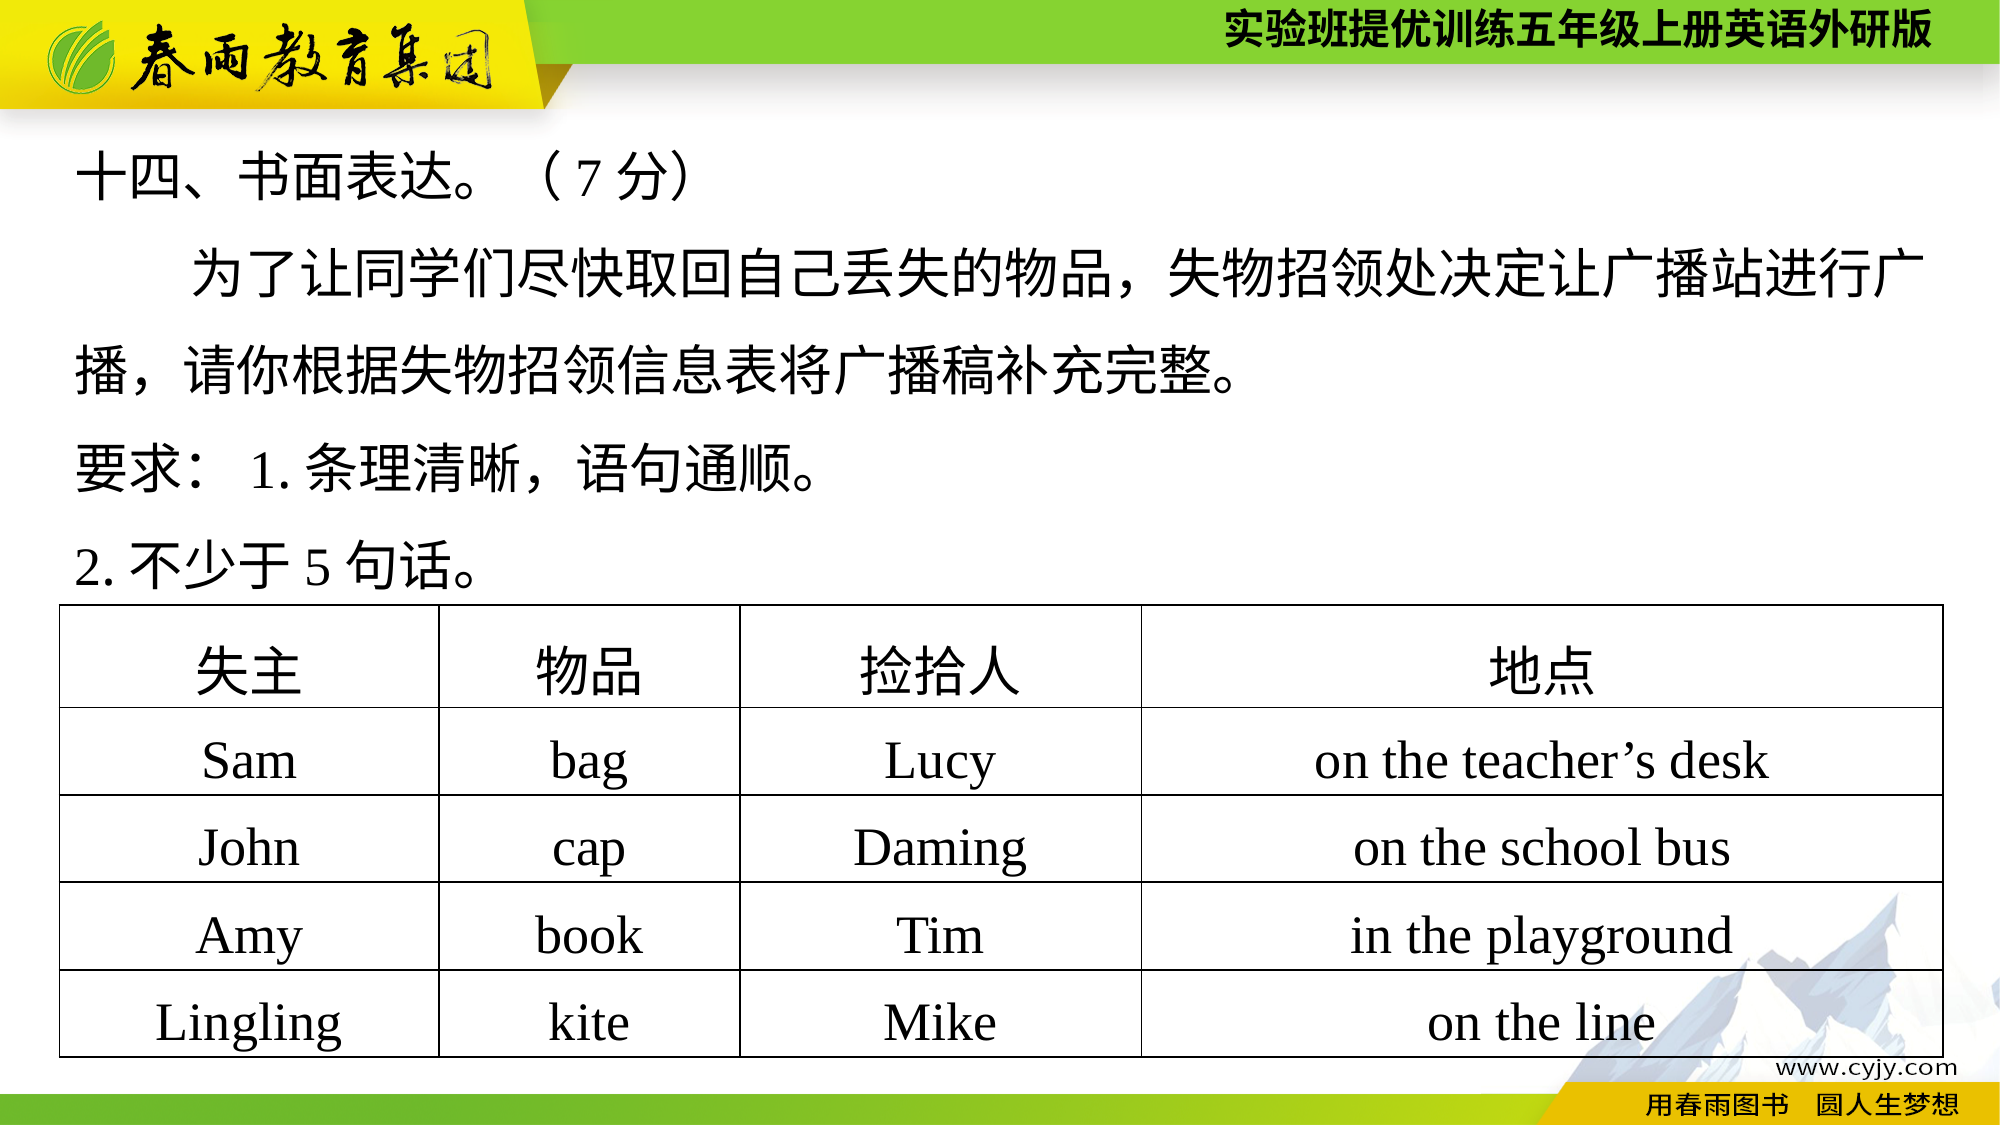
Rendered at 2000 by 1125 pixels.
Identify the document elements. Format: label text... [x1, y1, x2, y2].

table_header 失主 [60, 606, 438, 707]
table_cell Daming [741, 796, 1141, 881]
table_cell Sam [60, 708, 438, 794]
table_header 地点 [1142, 606, 1942, 707]
table_header 物品 [440, 606, 739, 707]
table_cell kite [440, 971, 739, 1056]
table_cell Tim [741, 883, 1141, 969]
table_cell on the teacher’s desk [1142, 708, 1942, 794]
table_cell cap [440, 796, 739, 881]
table_cell Amy [60, 883, 438, 969]
table_cell Mike [741, 971, 1141, 1056]
table_cell book [440, 883, 739, 969]
list 十四、书面表达。（7分） 为了让同学们尽快取回自己丢失的物品，失物招领处决定让广播站进行广播，请你根据失物招领信息表将广播稿补充完整。 要求：1.条理清晰，语句通顺。 2.不少于5句话。 [59, 101, 1944, 604]
picture [0, 0, 2000, 1125]
table_cell bag [440, 708, 739, 794]
table_cell on the school bus [1142, 796, 1942, 881]
table_cell Lingling [60, 971, 438, 1056]
table_cell John [60, 796, 438, 881]
table_cell Lucy [741, 708, 1141, 794]
table_cell in the playground [1142, 883, 1942, 969]
table_cell on the line [1142, 971, 1942, 1056]
table_header 捡拾人 [741, 606, 1141, 707]
